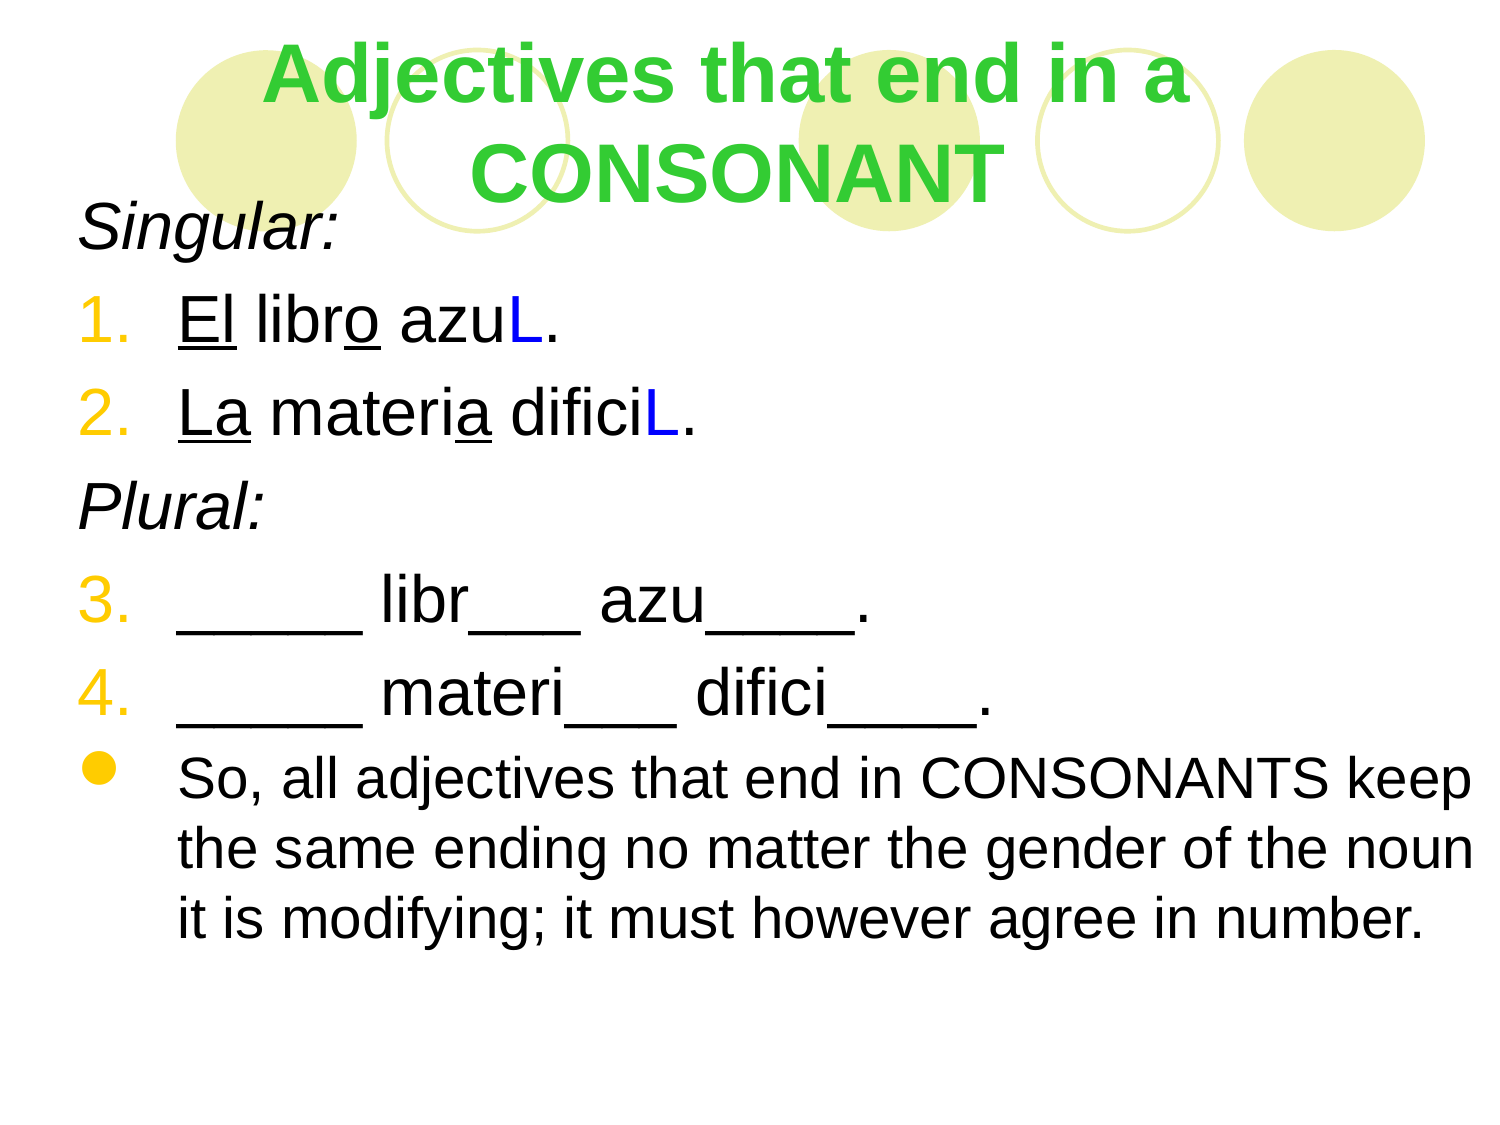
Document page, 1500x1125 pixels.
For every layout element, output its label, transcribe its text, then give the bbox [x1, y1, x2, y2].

list Singular: El libro azuL. La materia dificiL. Plural: _____ libr___ azu____. _____ materi___ difici____. So, all adjectives that end in CONSONANTS keep the same ending no matter the gender of the noun it is modifying; it must however agree in number. [62, 174, 1500, 988]
title Adjectives that end in a CONSONANT [24, 37, 1450, 200]
